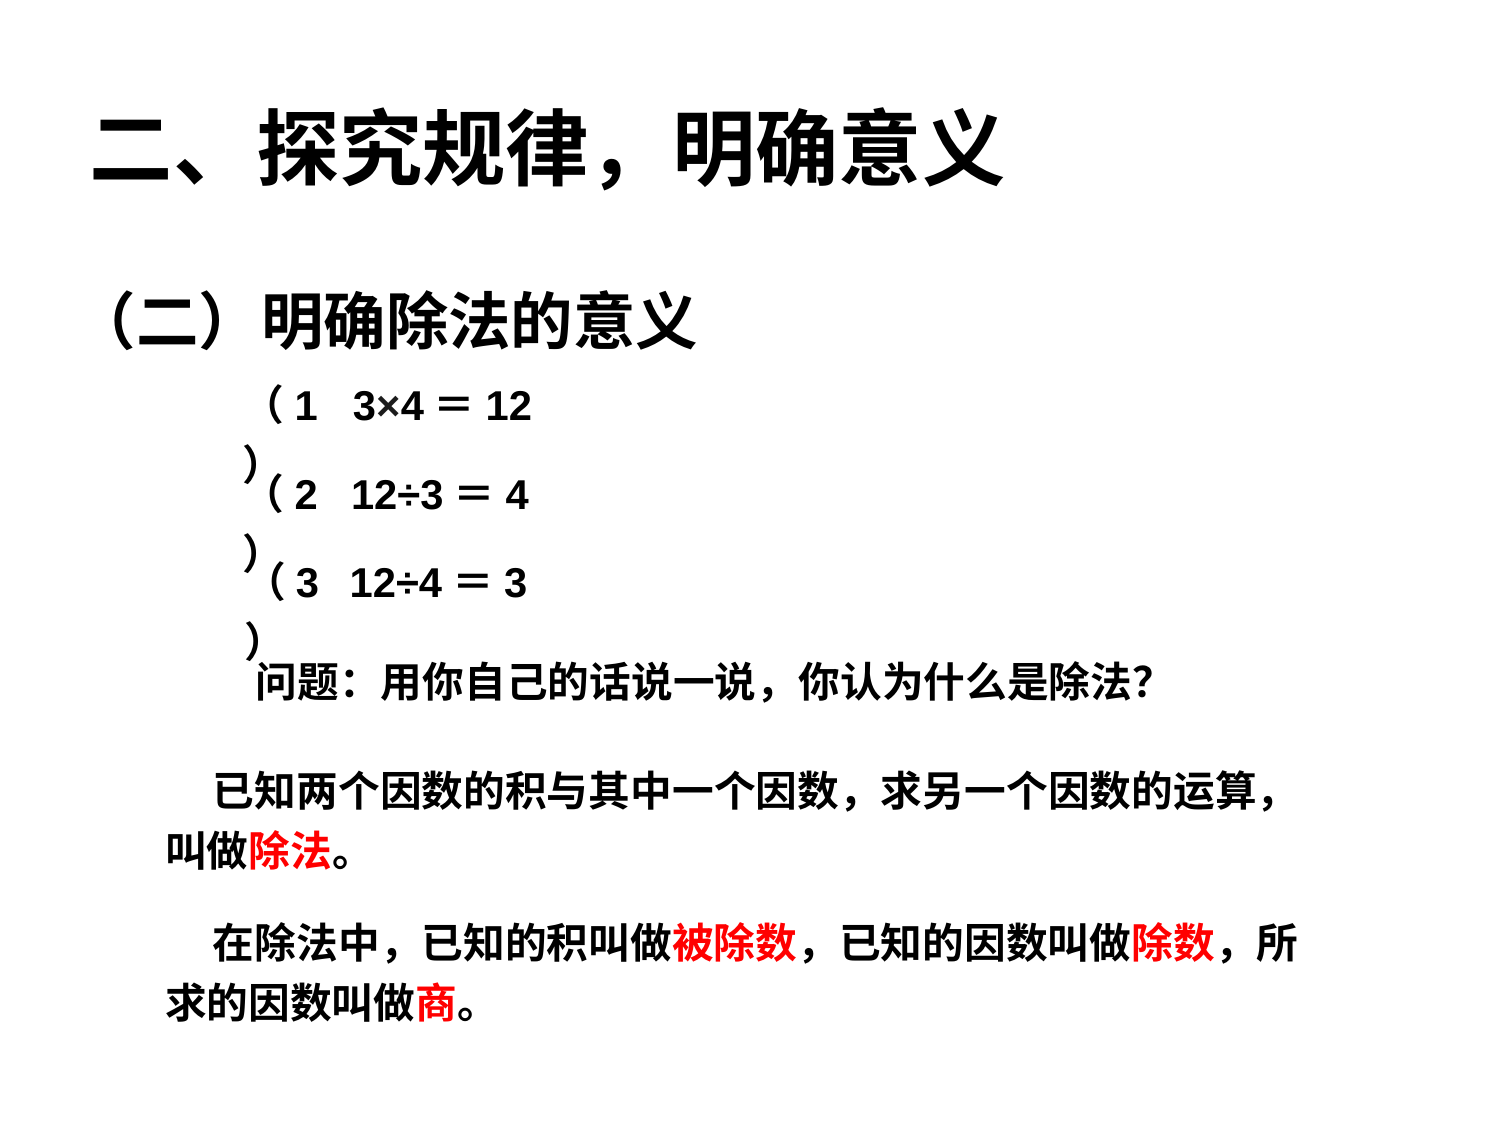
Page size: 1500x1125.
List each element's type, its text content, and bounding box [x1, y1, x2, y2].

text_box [227, 361, 808, 437]
text_box 已知两个因数的积与其中一个因数，求另一个因数的运算， 叫做除法。 [150, 747, 1459, 883]
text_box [227, 449, 638, 526]
text_box 在除法中，已知的积叫做被除数，已知的因数叫做除数，所 求的因数叫做商。 [150, 899, 1459, 1035]
text_box 问题：用你自己的话说一说，你认为什么是除法？ [240, 638, 1214, 713]
text_box （二）明确除法的意义 [59, 259, 885, 365]
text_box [229, 538, 637, 614]
text_box 二、探究规律，明确意义 [74, 66, 1336, 206]
